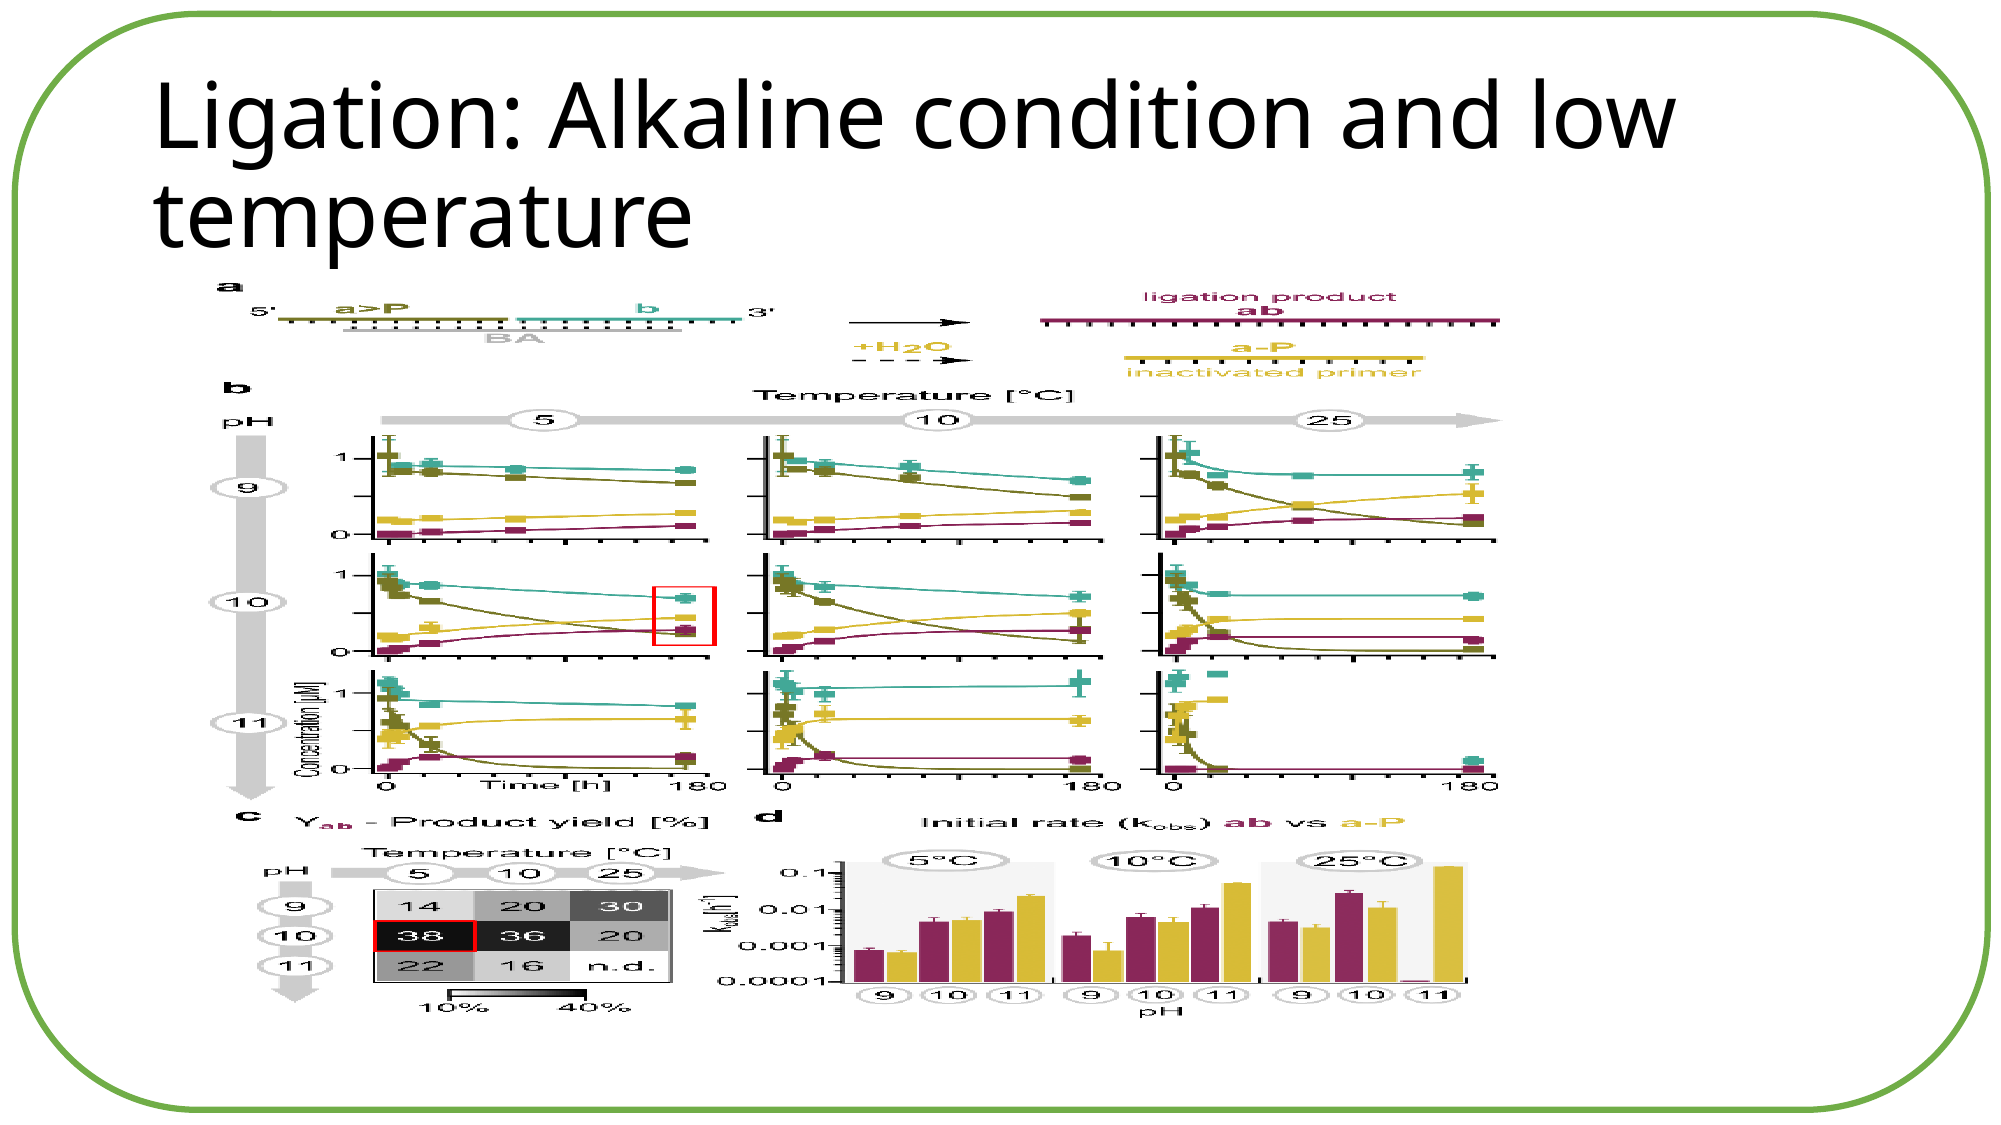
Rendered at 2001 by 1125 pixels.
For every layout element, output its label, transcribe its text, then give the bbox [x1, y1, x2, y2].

title Ligation: Alkaline condition and low temperature [1928, 59, 2000, 278]
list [199, 281, 1503, 1031]
text_box [13, 12, 1989, 1111]
